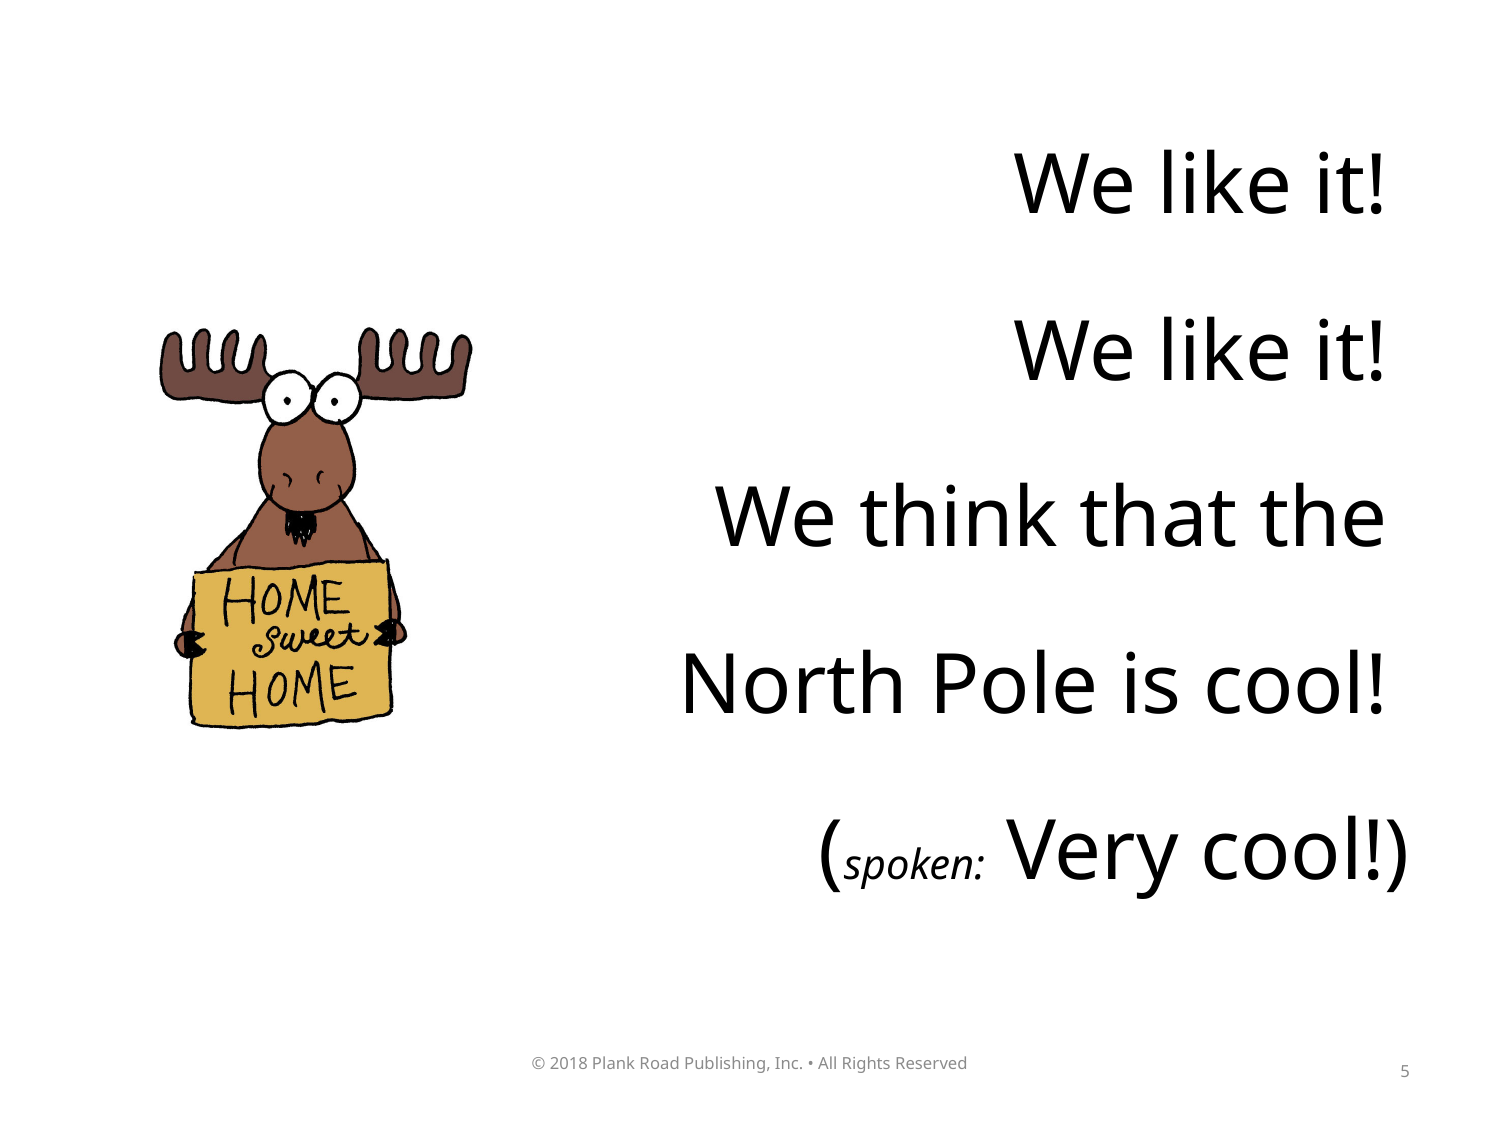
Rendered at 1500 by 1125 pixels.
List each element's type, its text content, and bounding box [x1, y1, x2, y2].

list We like it! We like it! We think that the North Pole is cool! (spoken: Very cool!) [75, 72, 1425, 1014]
slide_number 5 [1074, 1042, 1425, 1103]
picture [122, 286, 504, 756]
